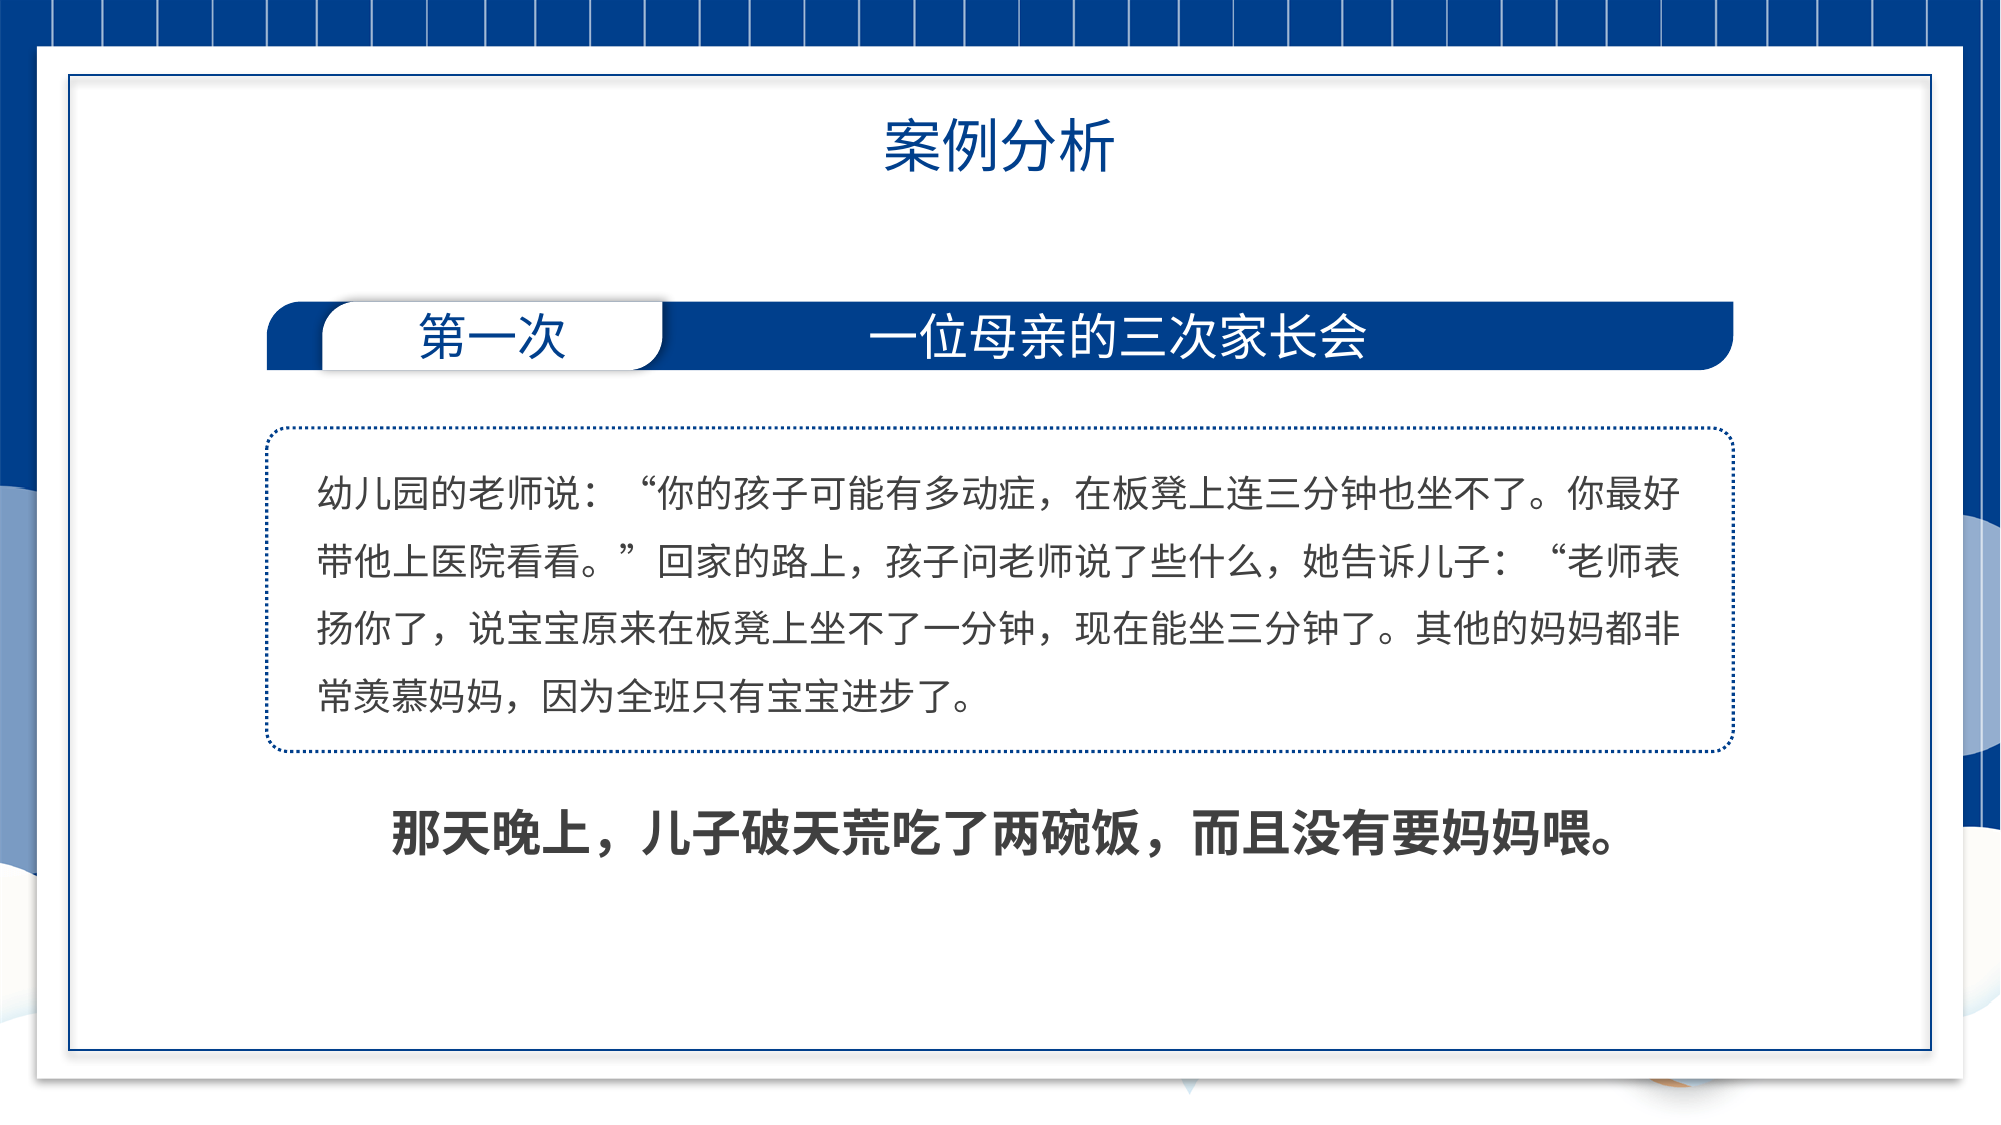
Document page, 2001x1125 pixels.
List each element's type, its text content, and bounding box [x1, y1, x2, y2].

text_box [266, 301, 1734, 371]
picture [0, 0, 2001, 1125]
text_box 那天晚上，儿子破天荒吃了两碗饭，而且没有要妈妈喂。 [376, 763, 1694, 869]
text_box 案例分析 [541, 101, 1458, 186]
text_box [266, 427, 1734, 752]
